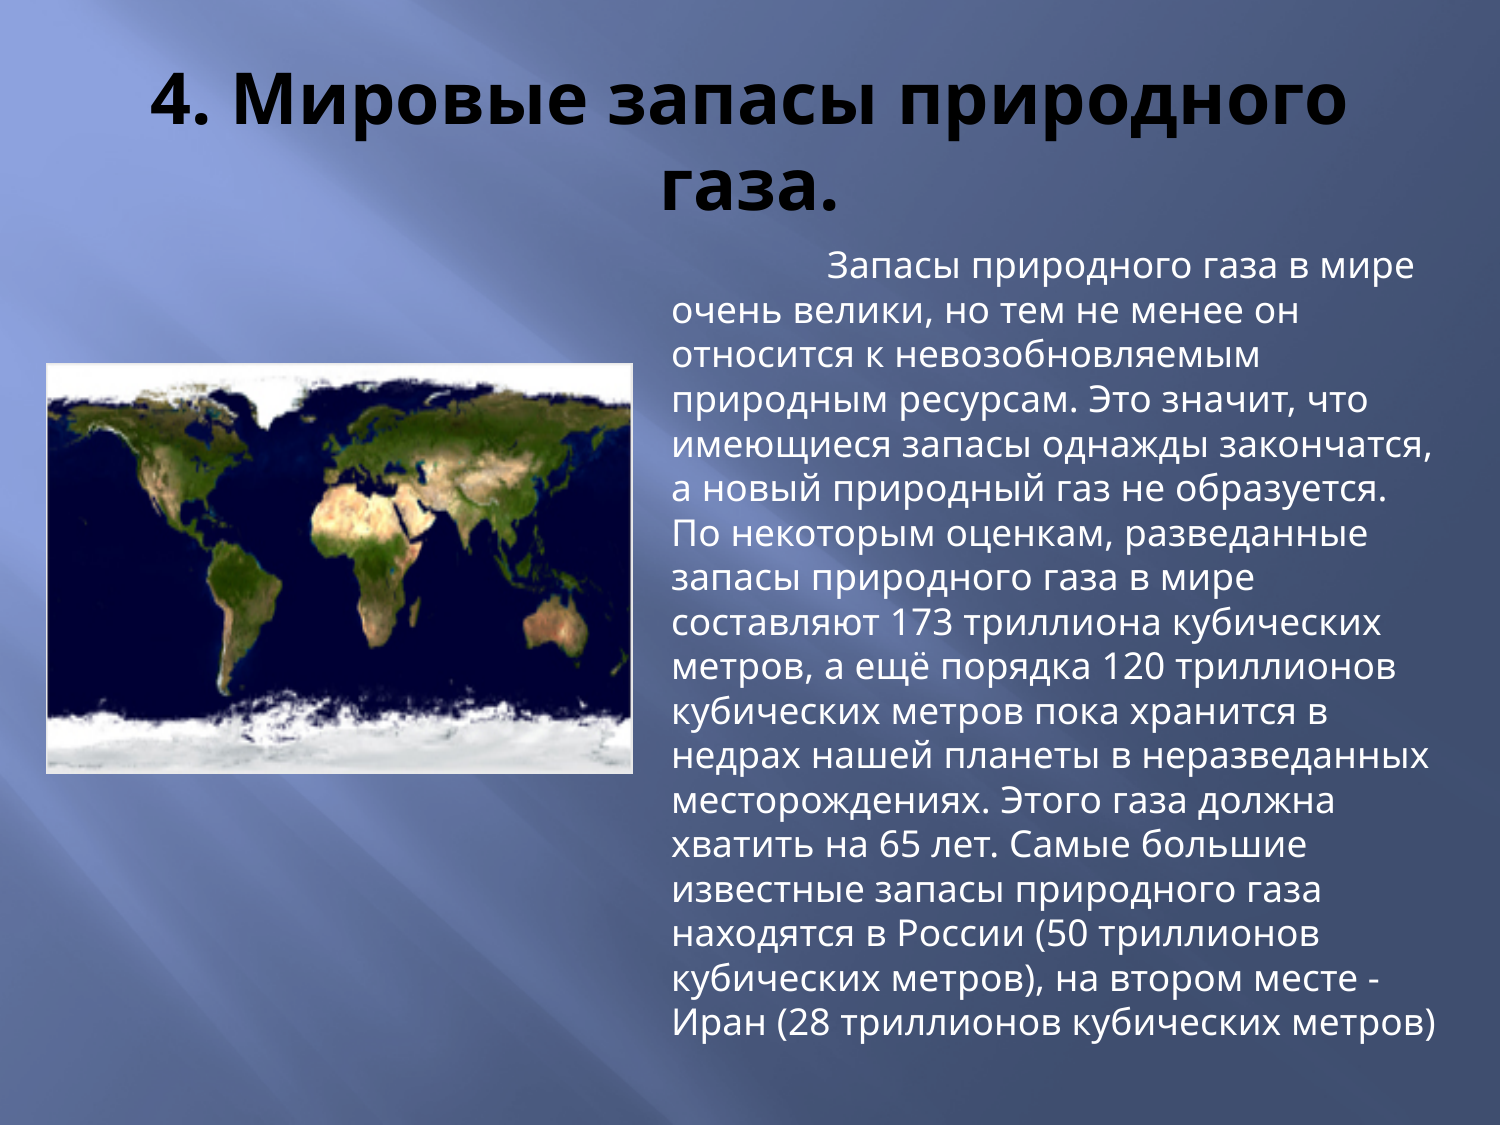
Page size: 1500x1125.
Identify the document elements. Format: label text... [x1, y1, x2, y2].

list Запасы природного газа в мире очень велики, но тем не менее он относится к невозобновляемым природным ресурсам. Это значит, что имеющиеся запасы однажды закончатся, а новый природный газ не образуется. По некоторым оценкам, разведанные запасы природного газа в мире составляют 173 триллиона кубических метров, а ещё порядка 120 триллионов кубических метров пока хранится в недрах нашей планеты в неразведанных месторождениях. Этого газа должна хватить на 65 лет. Самые большие известные запасы природного газа находятся в России (50 триллионов кубических метров), на втором месте - Иран (28 триллионов кубических метров) [656, 234, 1454, 1102]
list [46, 363, 633, 774]
title 4. Мировые запасы природного газа. [75, 45, 1425, 233]
